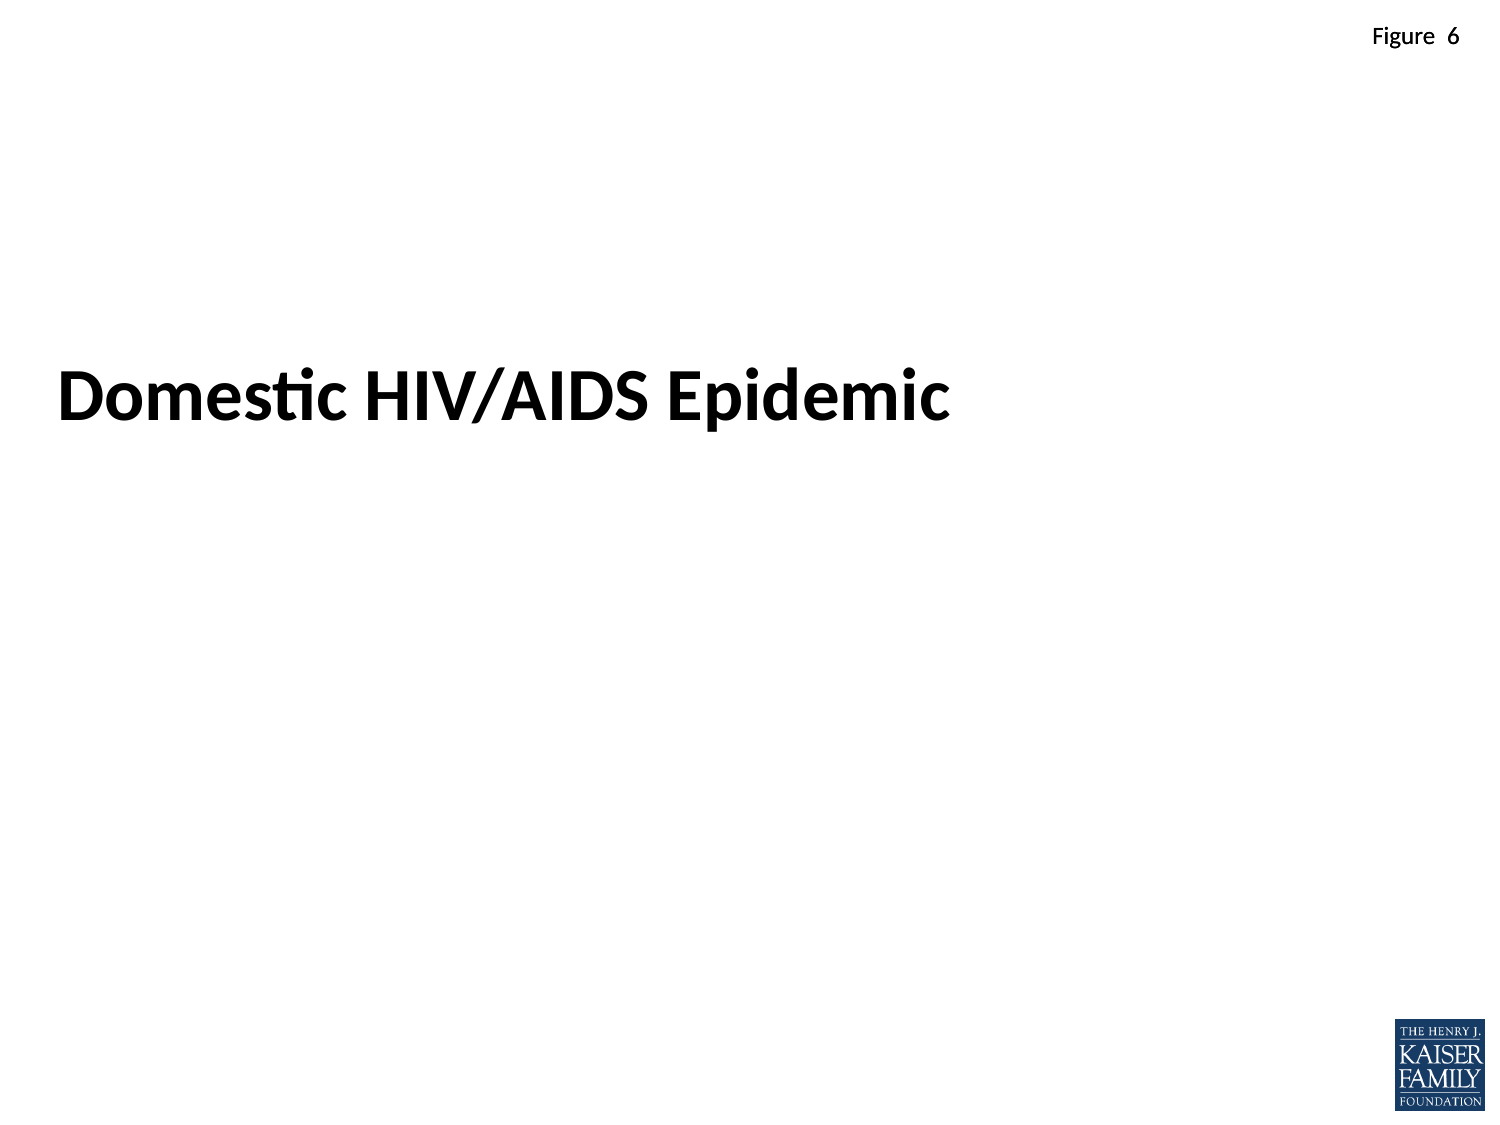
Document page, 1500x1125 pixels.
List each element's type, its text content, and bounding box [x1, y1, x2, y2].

picture [1395, 1019, 1485, 1111]
title Domestic HIV/AIDS Epidemic [42, 337, 1451, 488]
